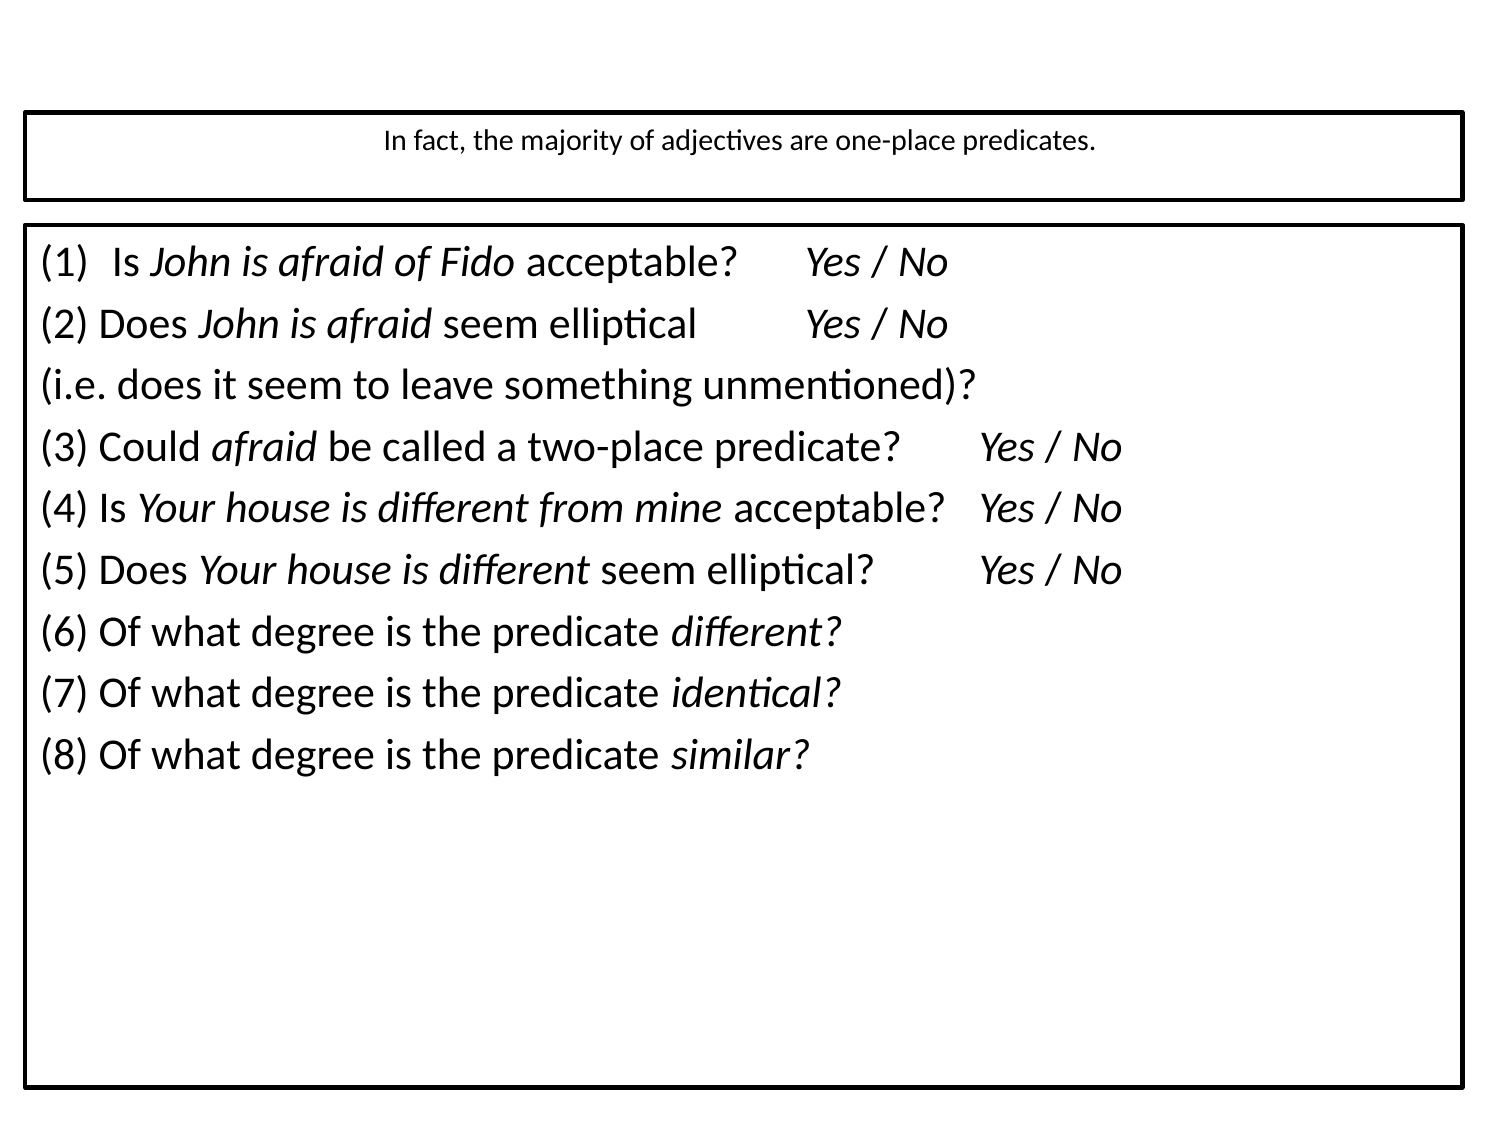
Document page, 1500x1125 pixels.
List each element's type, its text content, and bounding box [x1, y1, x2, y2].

title In fact, the majority of adjectives are one-place predicates. [23, 110, 1465, 202]
list Is John is afraid of Fido acceptable? Yes / No (2) Does John is afraid seem elliptical Yes / No (i.e. does it seem to leave something unmentioned)? (3) Could afraid be called a two-place predicate? Yes / No (4) Is Your house is different from mine acceptable? Yes / No (5) Does Your house is different seem elliptical? Yes / No (6) Of what degree is the predicate different? (7) Of what degree is the predicate identical? (8) Of what degree is the predicate similar? [23, 223, 1465, 1090]
